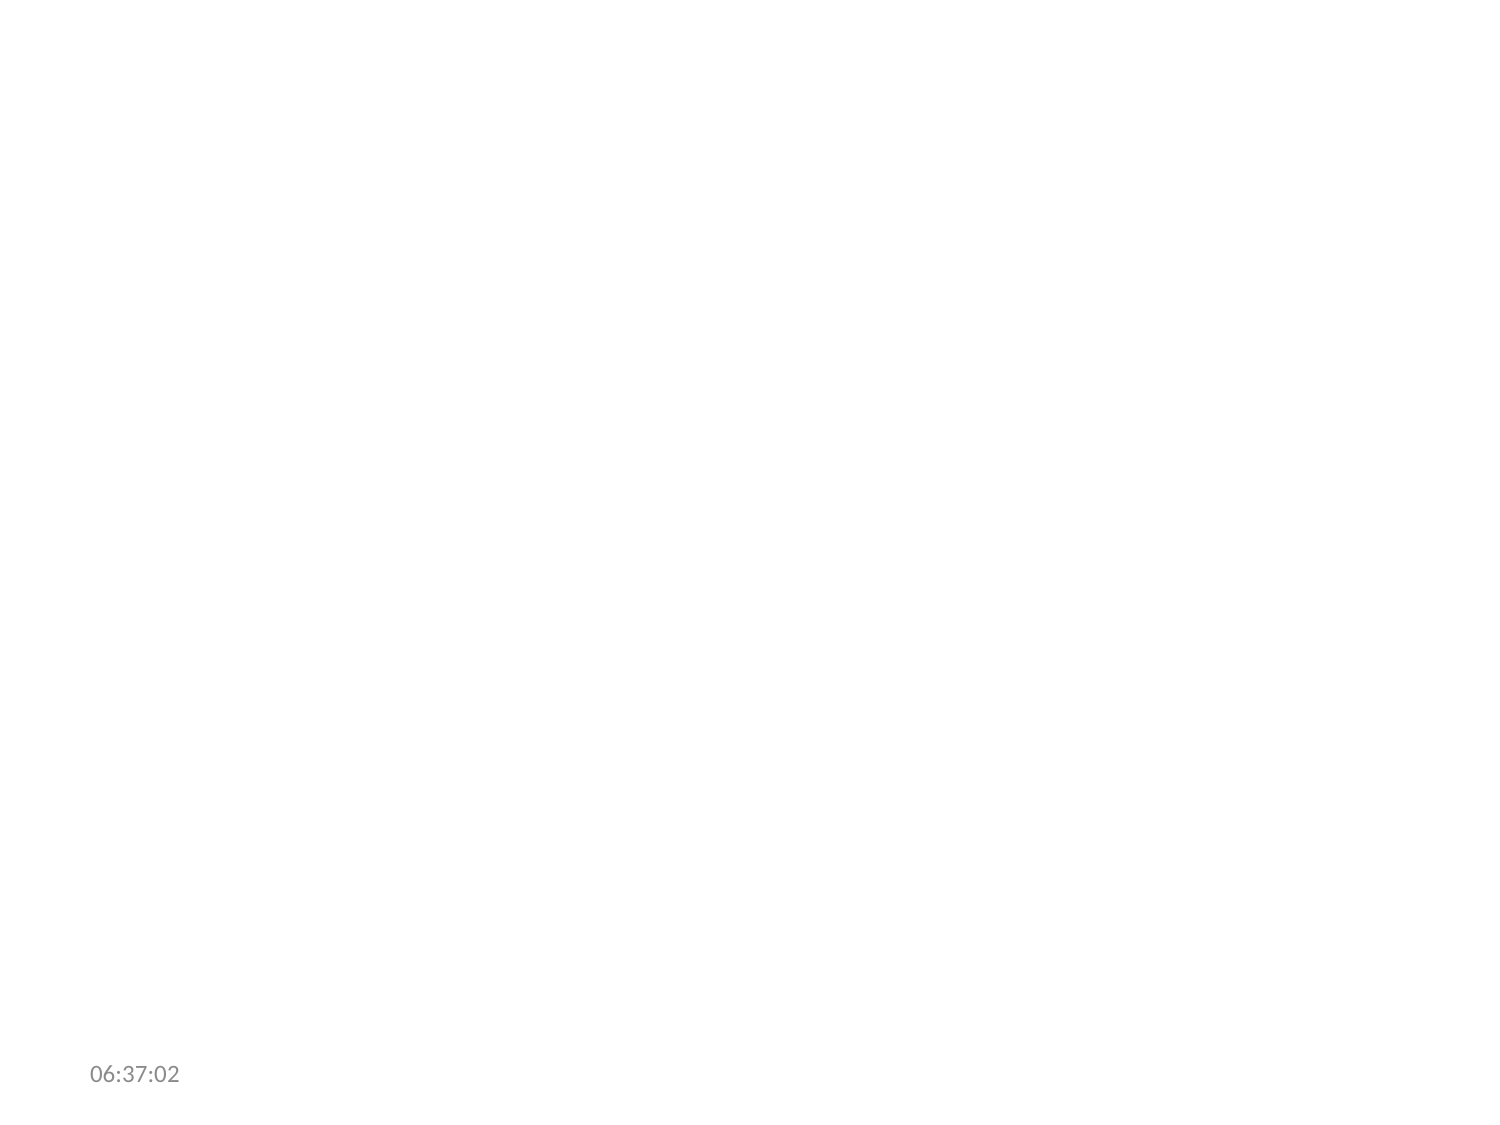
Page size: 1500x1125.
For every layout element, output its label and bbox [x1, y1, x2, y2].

slide_number [75, 1042, 425, 1103]
